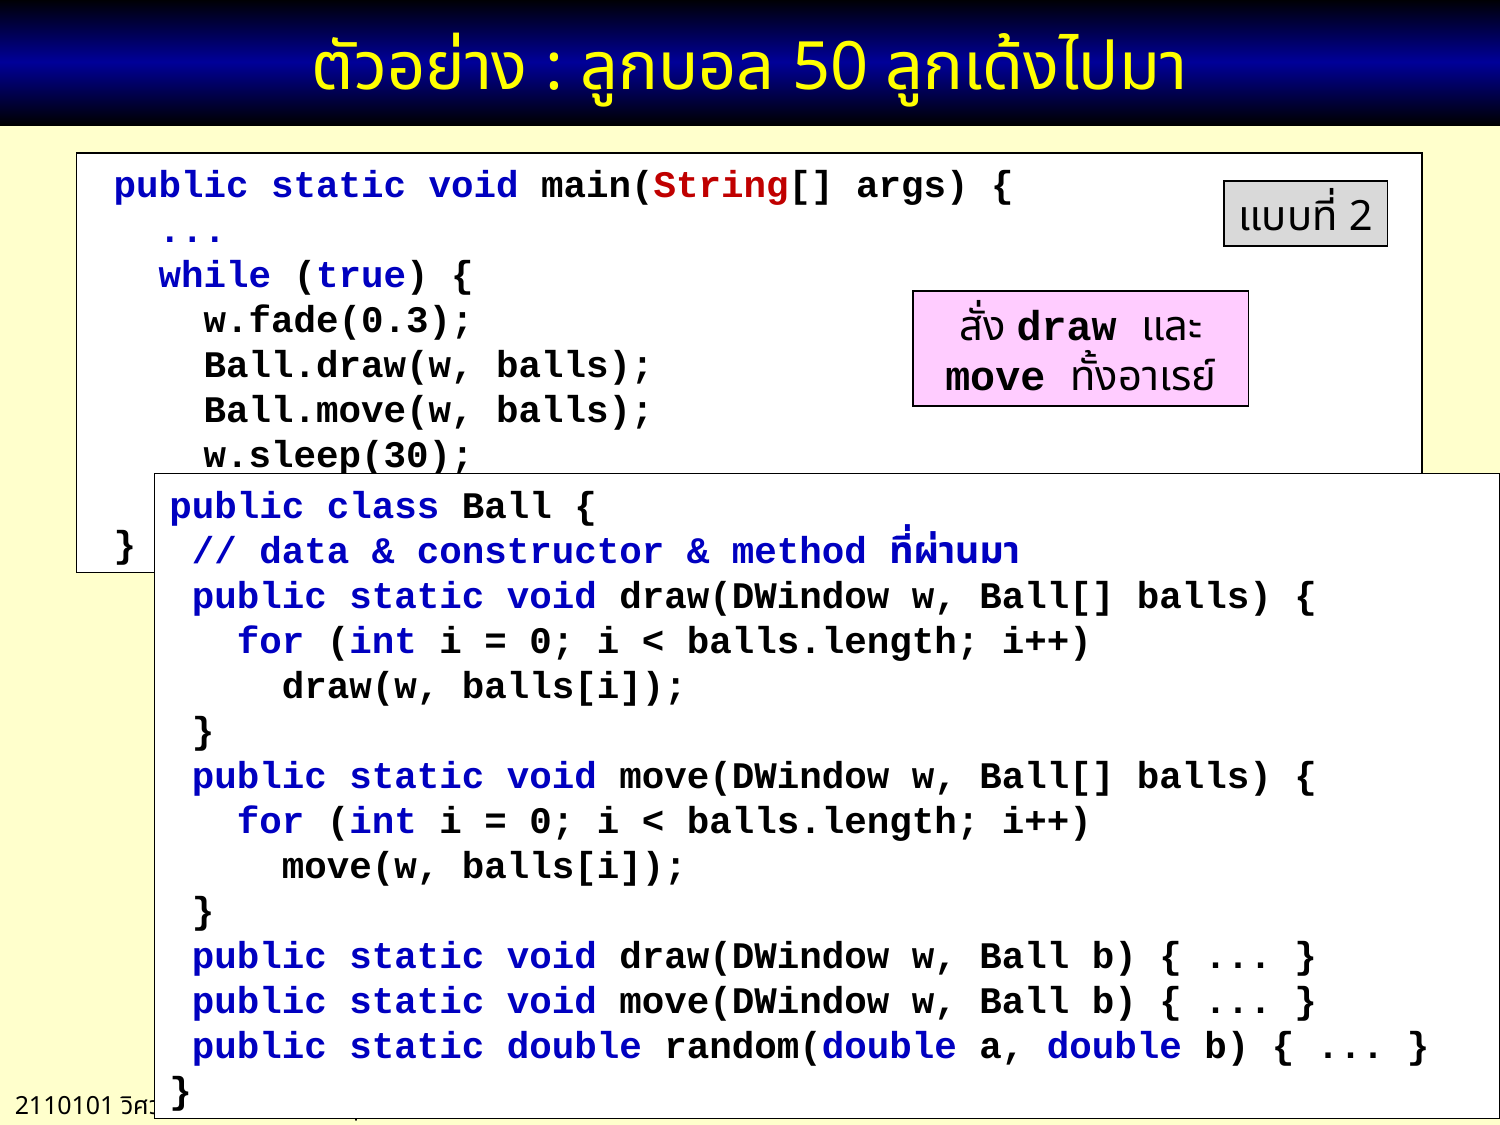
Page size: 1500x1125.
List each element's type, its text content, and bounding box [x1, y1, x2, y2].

title ตัวอย่าง : ลูกบอล 50 ลูกเด้งไปมา [0, 0, 1500, 126]
text_box สั่ง draw และ move ทั้งอาเรย์ [913, 291, 1249, 406]
text_box public class Ball { // data & constructor & method ที่ผ่านมา public static void draw(DWindow w, Ball[] balls) { for (int i = 0; i < balls.length; i++) draw(w, balls[i]); } public static void move(DWindow w, Ball[] balls) { for (int i = 0; i < balls.length; i++) move(w, balls[i]); } public static void draw(DWindow w, Ball b) { ... } public static void move(DWindow w, Ball b) { ... } public static double random(double a, double b) { ... } } [154, 473, 1500, 1119]
text_box public static void main(String[] args) { ... while (true) { w.fade(0.3); Ball.draw(w, balls); Ball.move(w, balls); w.sleep(30); } } [76, 152, 1422, 573]
text_box แบบที่ 2 [1223, 181, 1388, 246]
